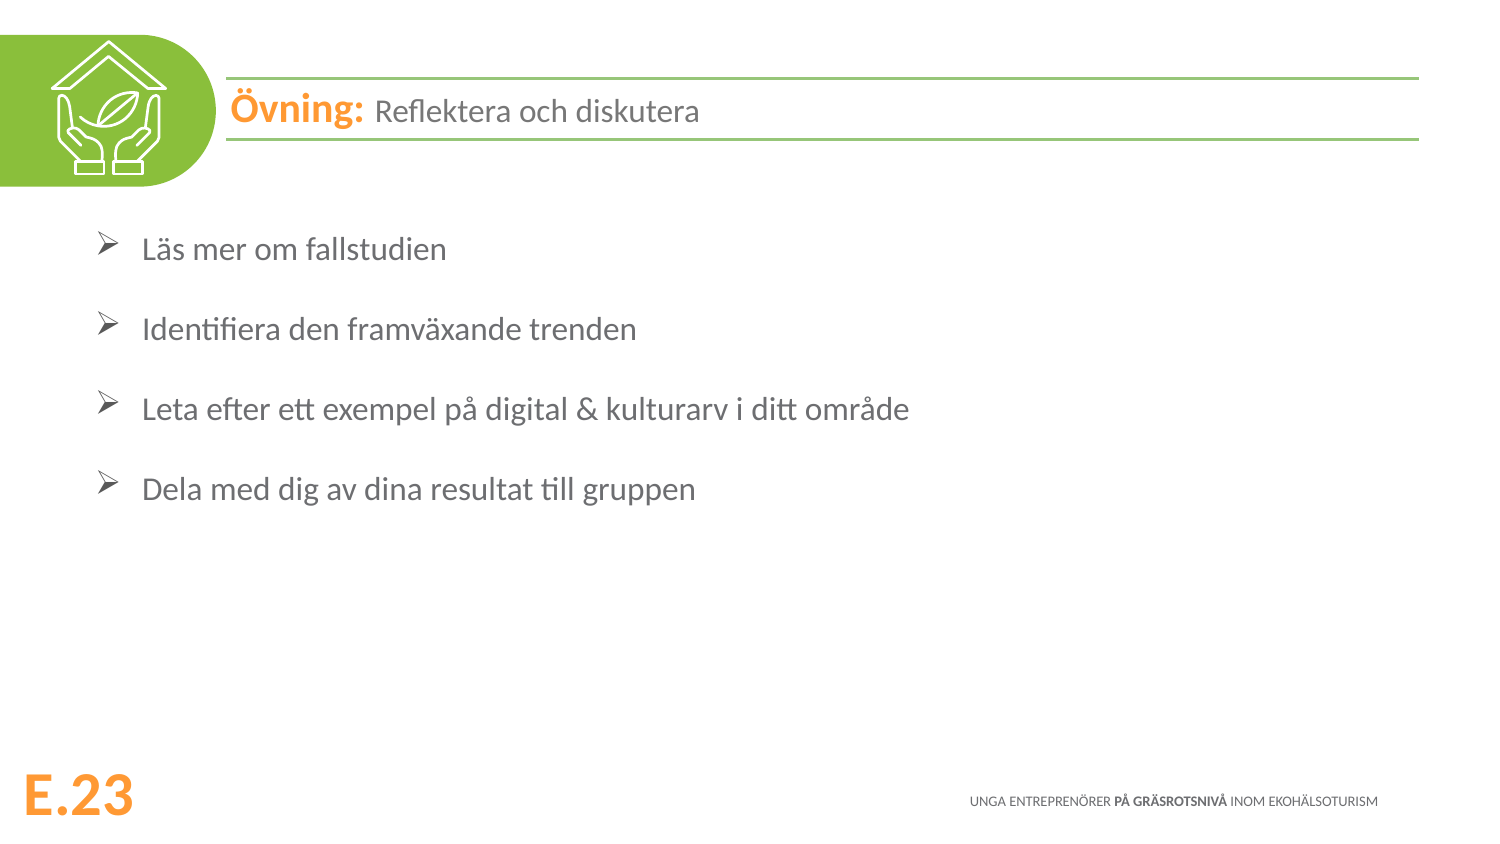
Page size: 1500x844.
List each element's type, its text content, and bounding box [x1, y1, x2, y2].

text_box [0, 34, 216, 187]
list Läs mer om fallstudien Identifiera den framväxande trenden Leta efter ett exempel på digital & kulturarv i ditt område Dela med dig av dina resultat till gruppen [80, 212, 1428, 749]
list Övning: Reflektera och diskutera [215, 58, 1419, 187]
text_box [51, 41, 166, 175]
text_box E.23 [8, 764, 225, 844]
